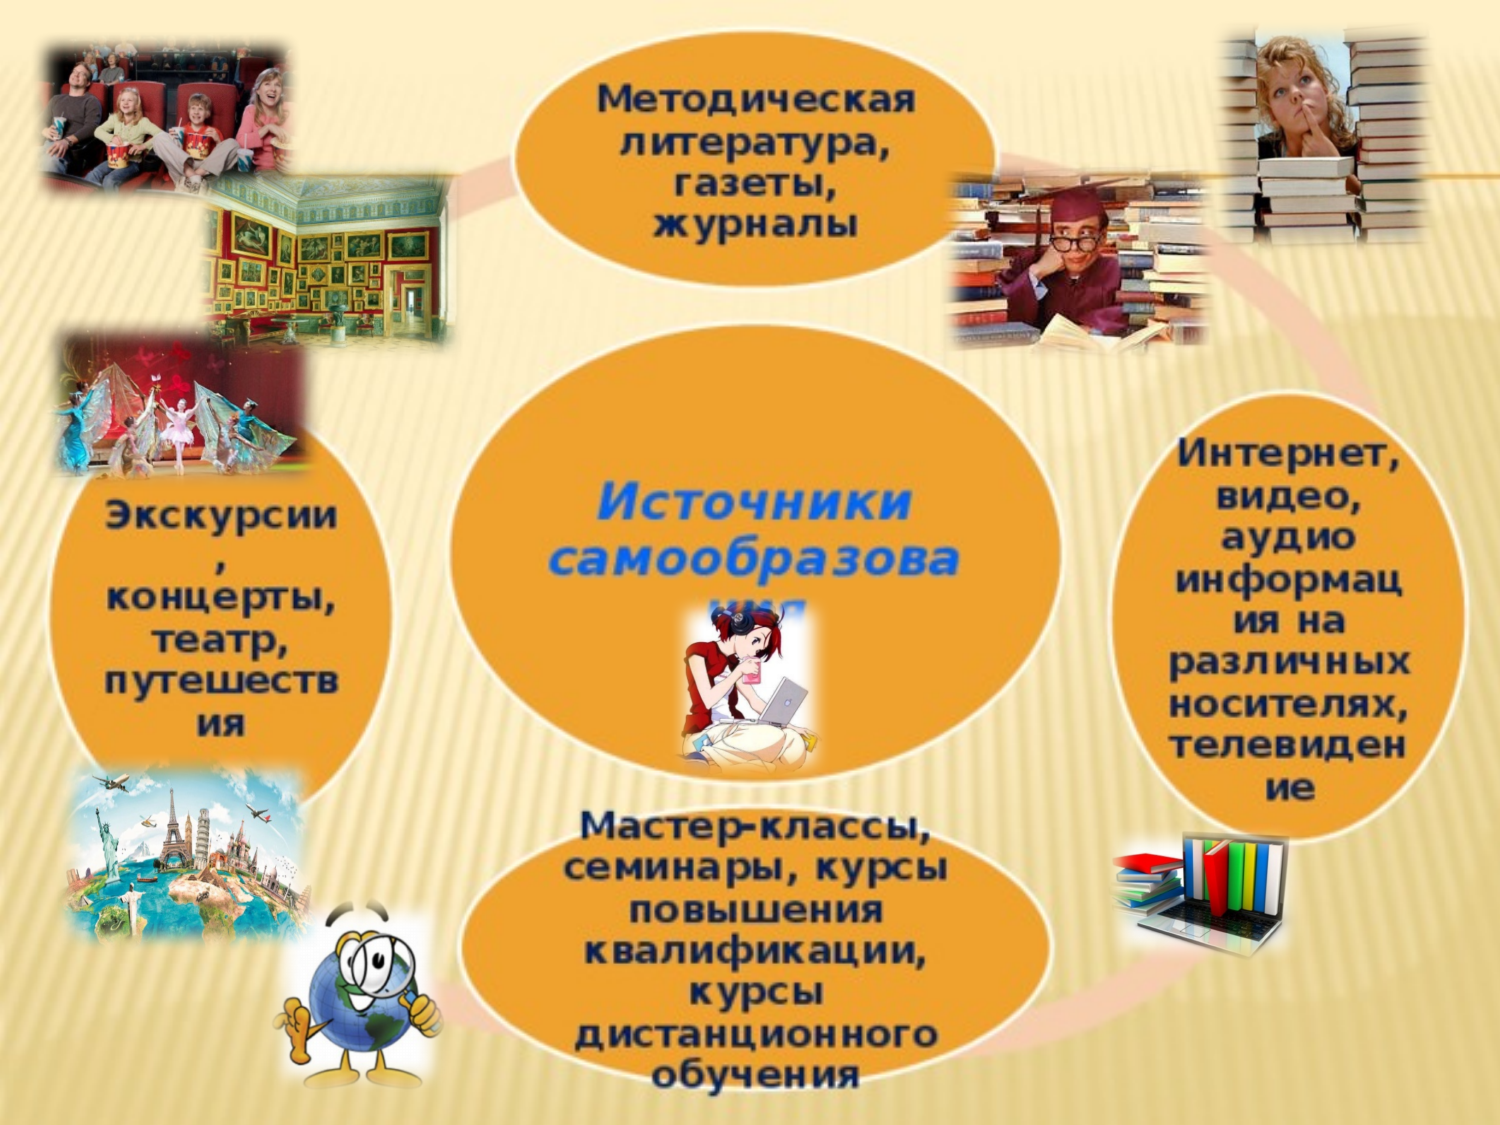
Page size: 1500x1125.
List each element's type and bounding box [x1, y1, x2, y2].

list [668, 592, 833, 782]
picture [0, 0, 1500, 1125]
